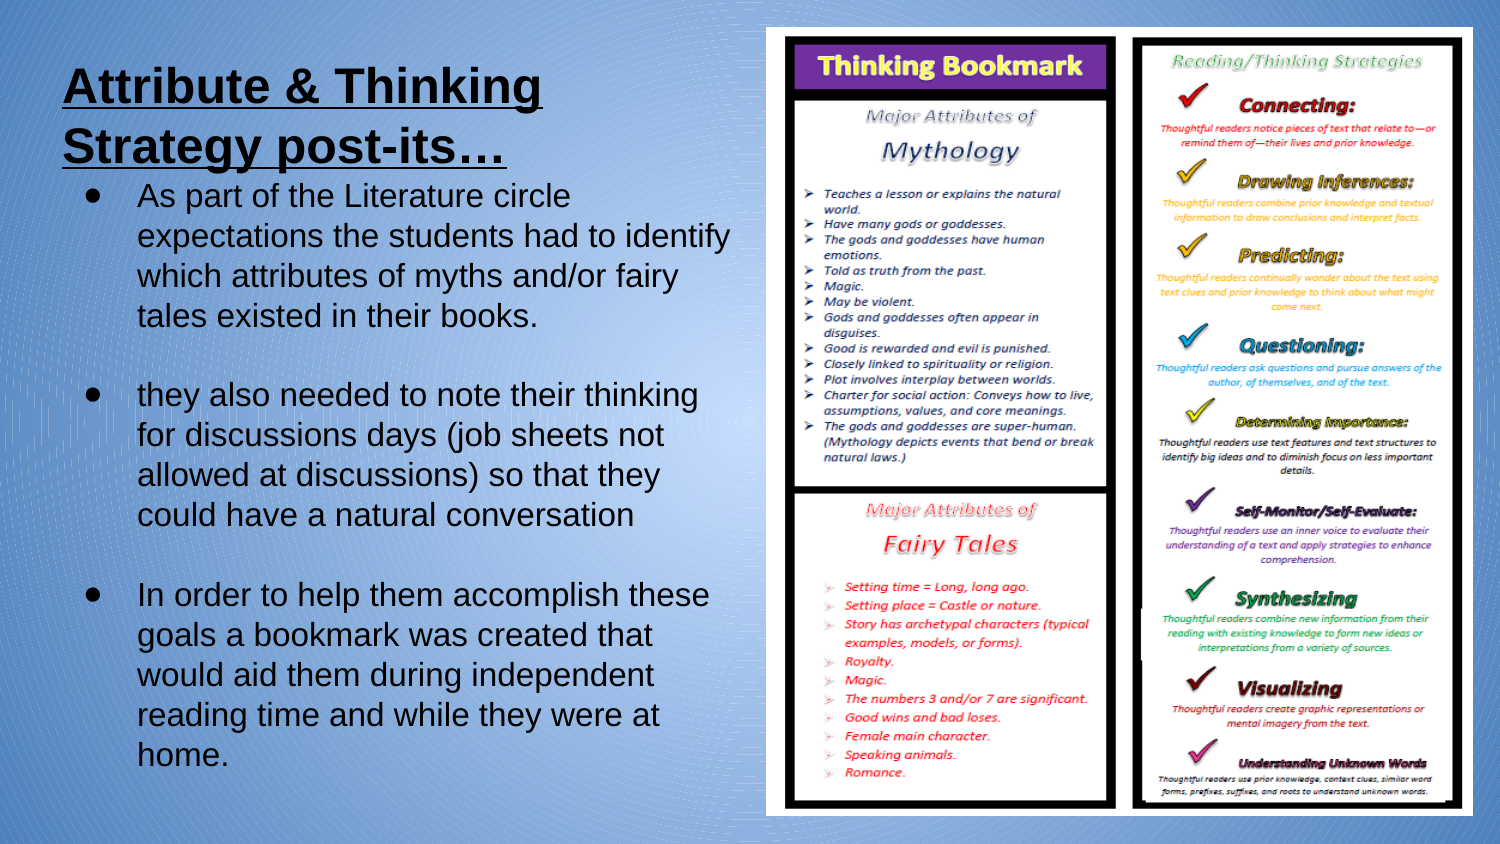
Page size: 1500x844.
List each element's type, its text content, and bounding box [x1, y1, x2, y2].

picture [766, 27, 1473, 816]
text_box Attribute & Thinking Strategy post-its… As part of the Literature circle expectations the students had to identify which attributes of myths and/or fairy tales existed in their books. they also needed to note their thinking for discussions days (job sheets not allowed at discussions) so that they could have a natural conversation In order to help them accomplish these goals a bookmark was created that would aid them during independent reading time and while they were at home. [47, 38, 753, 812]
